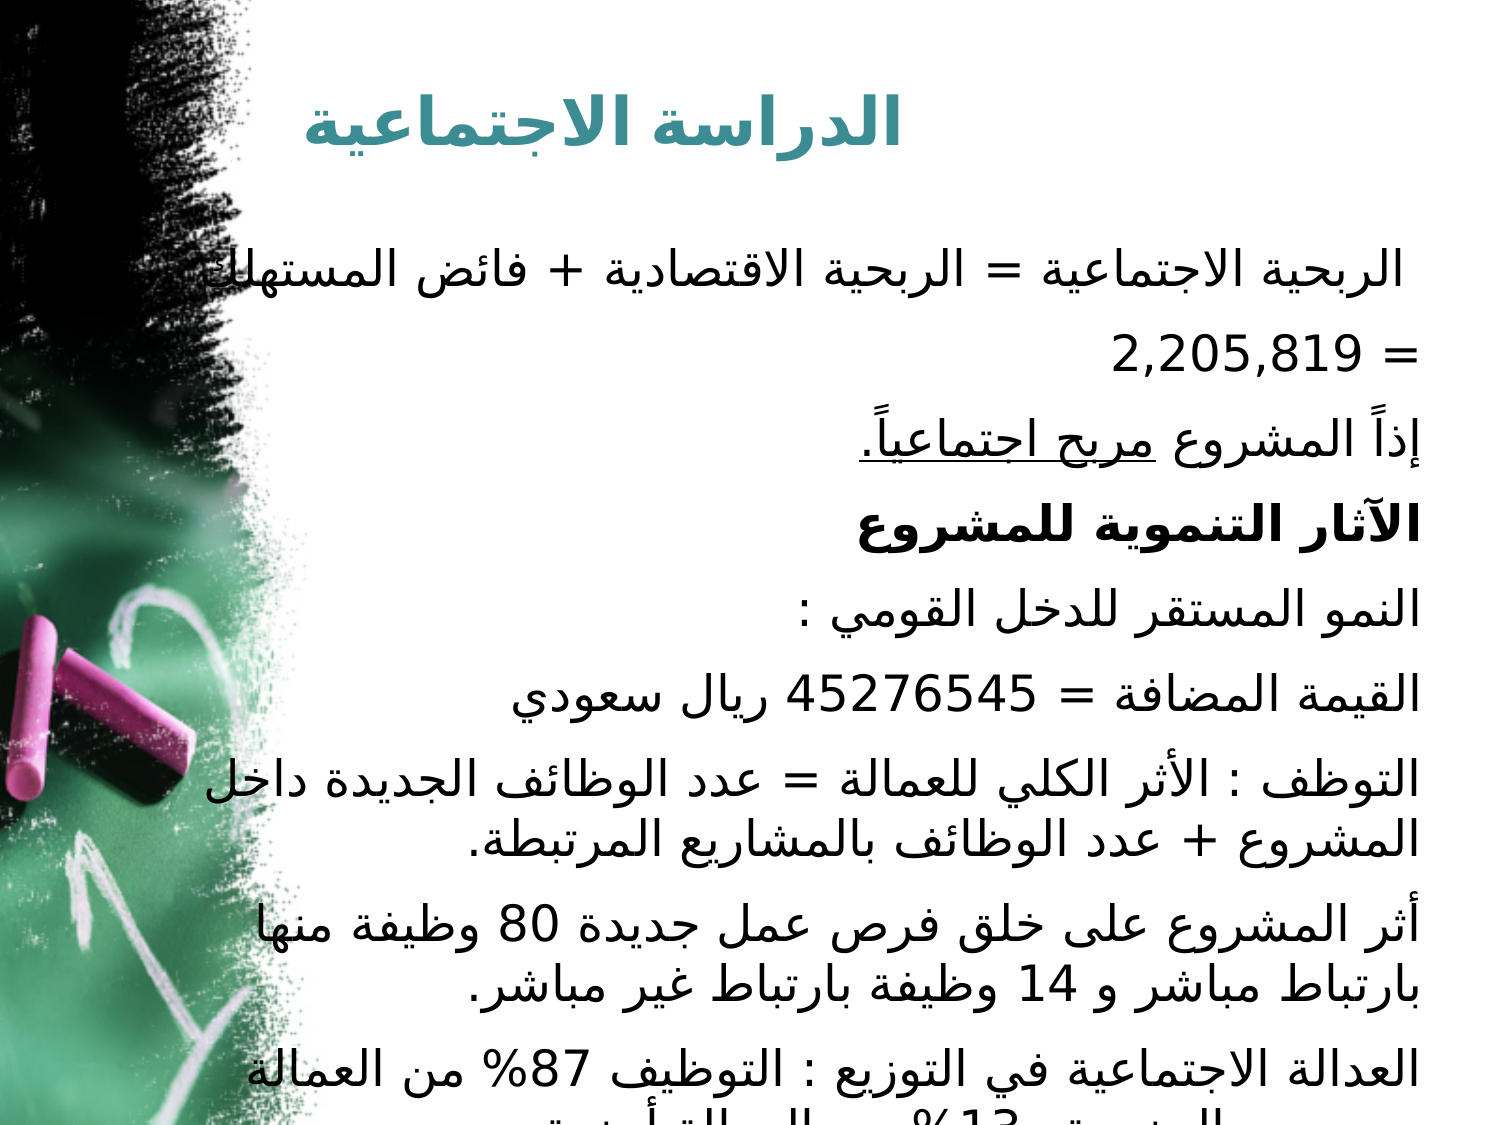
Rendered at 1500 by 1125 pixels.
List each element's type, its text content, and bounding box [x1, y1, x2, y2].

list الربحية الاجتماعية = الربحية الاقتصادية + فائض المستهلك = 2,205,819 إذاً المشروع مربح اجتماعياً. الآثار التنموية للمشروع النمو المستقر للدخل القومي : القيمة المضافة = 45276545 ريال سعودي التوظف : الأثر الكلي للعمالة = عدد الوظائف الجديدة داخل المشروع + عدد الوظائف بالمشاريع المرتبطة. أثر المشروع على خلق فرص عمل جديدة 80 وظيفة منها بارتباط مباشر و 14 وظيفة بارتباط غير مباشر. العدالة الاجتماعية في التوزيع : التوظيف 87% من العمالة سعوديين الجنسية و13% من العمالة أجنبية. [170, 228, 1438, 1081]
picture [0, 0, 1500, 1125]
title الدراسة الاجتماعية [287, 50, 1438, 188]
